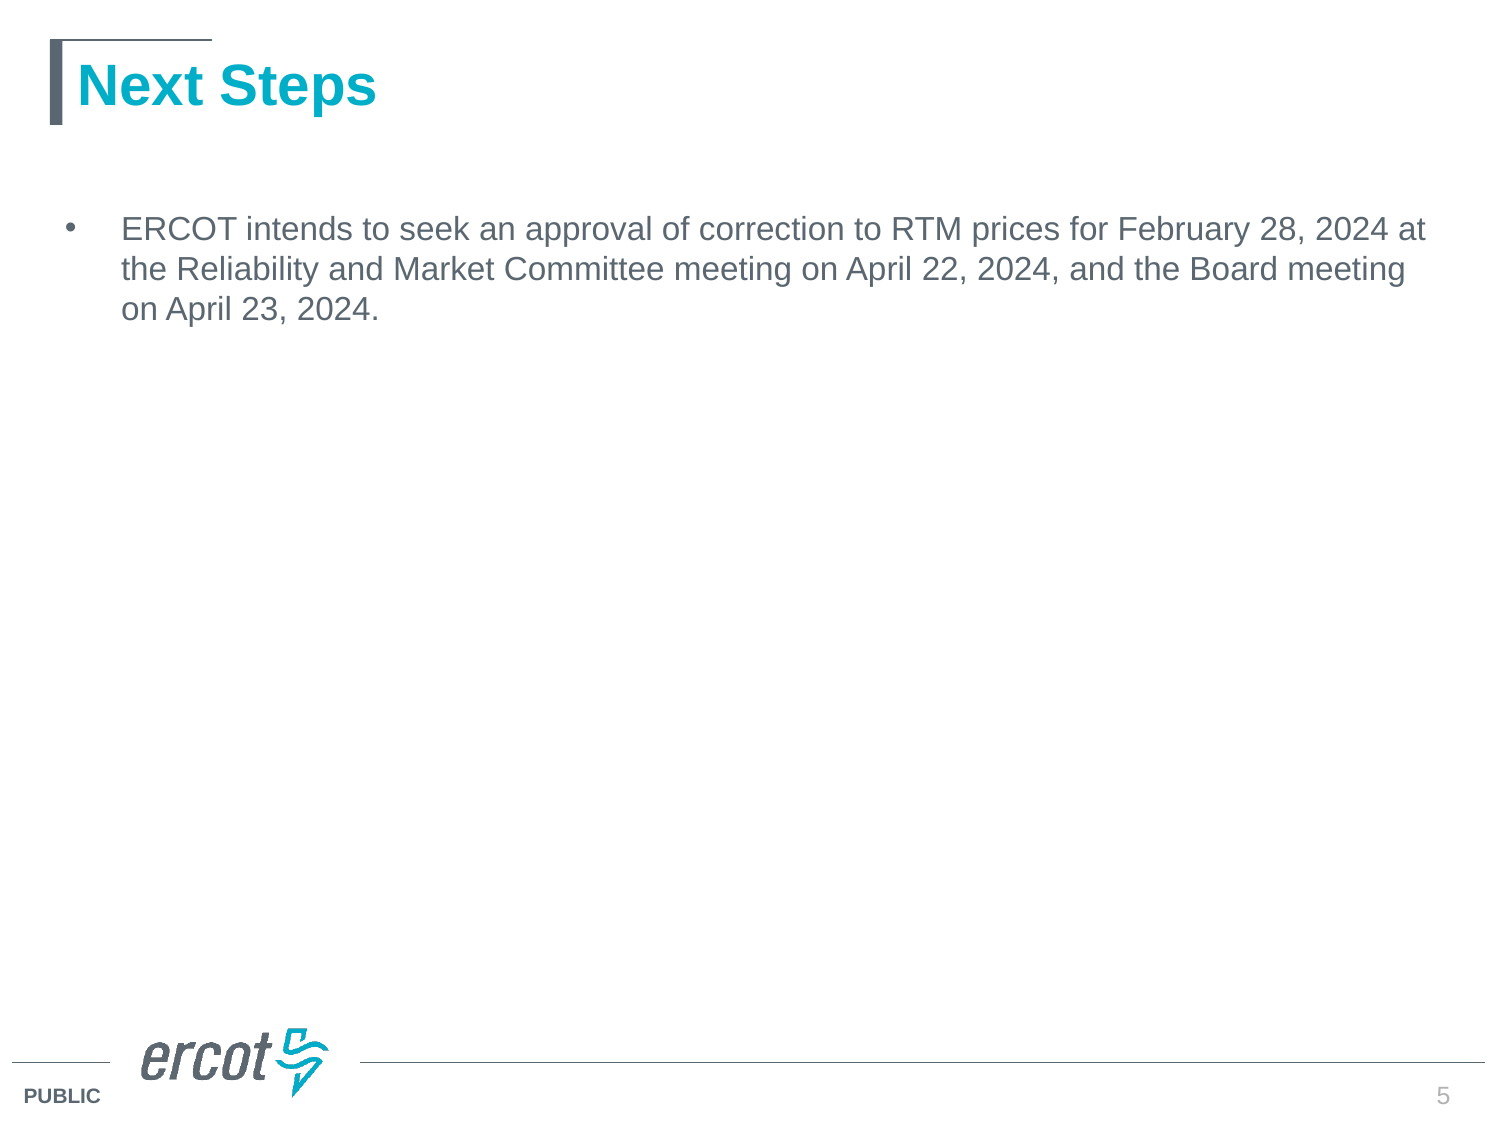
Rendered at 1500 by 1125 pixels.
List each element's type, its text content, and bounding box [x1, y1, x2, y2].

picture [137, 1024, 332, 1100]
slide_number 5 [1400, 1076, 1488, 1113]
title Next Steps [62, 39, 1450, 125]
list ERCOT intends to seek an approval of correction to RTM prices for February 28, 2024 at the Reliability and Market Committee meeting on April 22, 2024, and the Board meeting on April 23, 2024. [50, 200, 1450, 1000]
